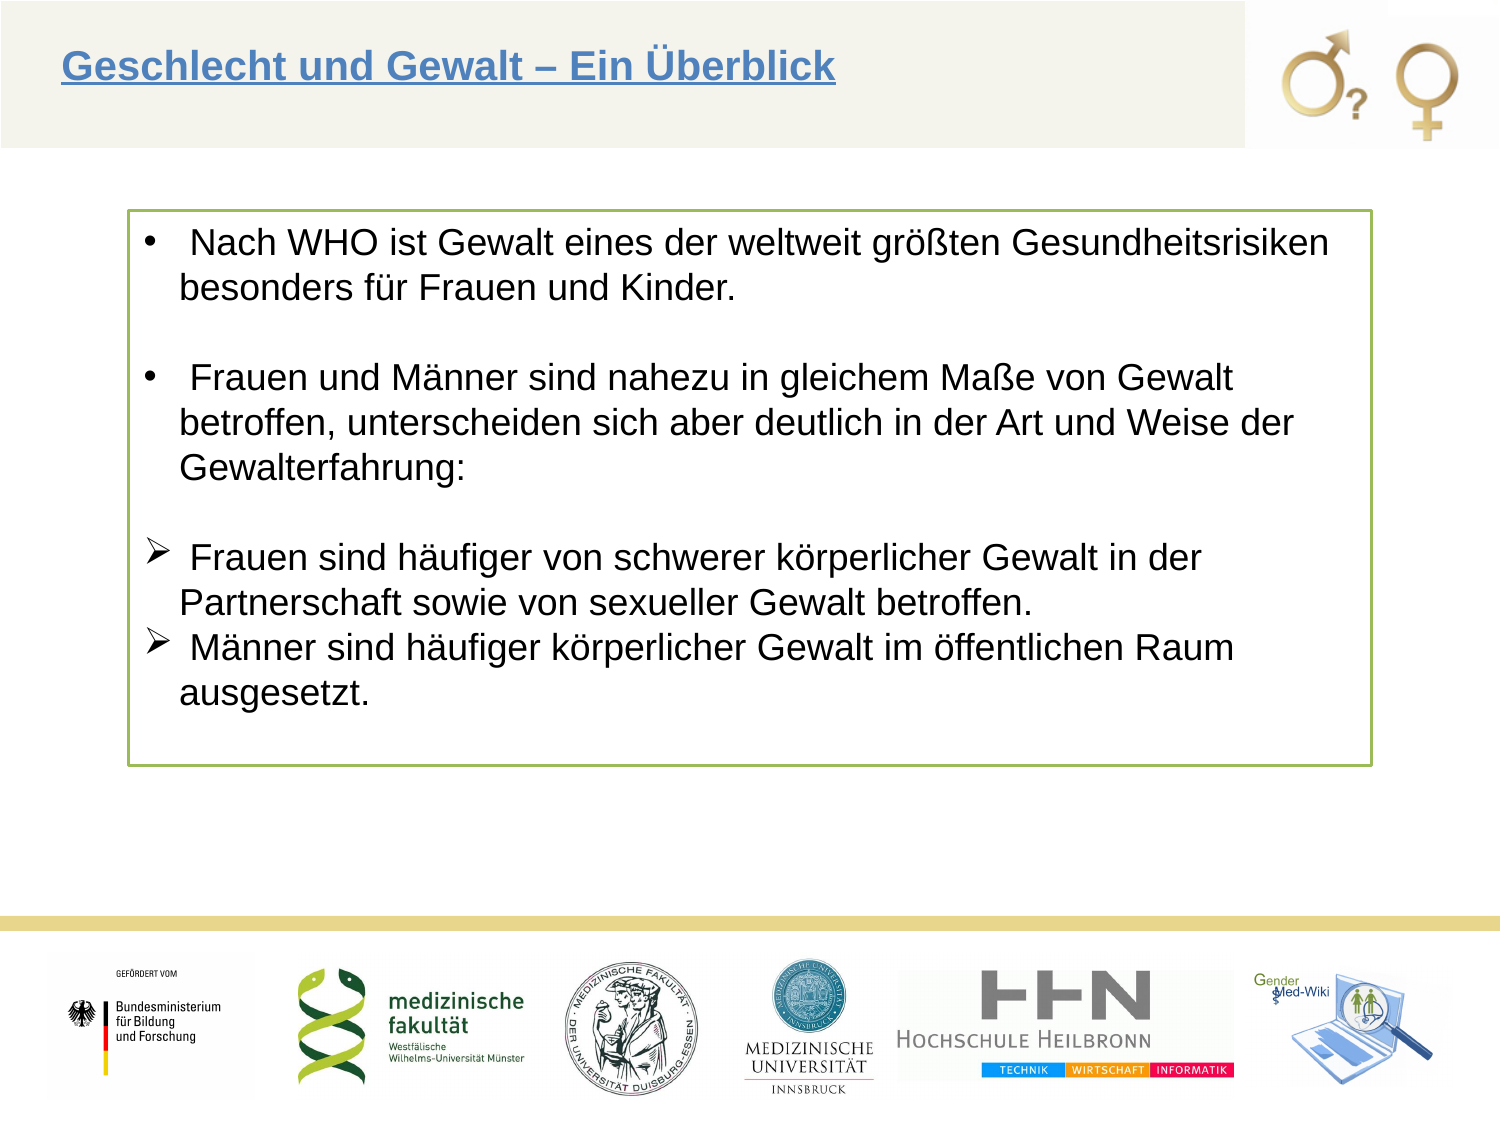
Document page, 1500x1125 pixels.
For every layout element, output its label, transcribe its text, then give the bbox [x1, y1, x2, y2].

picture [47, 952, 255, 1100]
text_box Geschlecht und Gewalt – Ein Überblick [46, 31, 1127, 96]
picture [1245, 0, 1500, 149]
picture [298, 952, 1234, 1100]
text_box Nach WHO ist Gewalt eines der weltweit größten Gesundheitsrisiken besonders für Frauen und Kinder. Frauen und Männer sind nahezu in gleichem Maße von Gewalt betroffen, unterscheiden sich aber deutlich in der Art und Weise der Gewalterfahrung: Frauen sind häufiger von schwerer körperlicher Gewalt in der Partnerschaft sowie von sexueller Gewalt betroffen. Männer sind häufiger körperlicher Gewalt im öffentlichen Raum ausgesetzt. [128, 210, 1372, 766]
picture [1246, 965, 1453, 1087]
